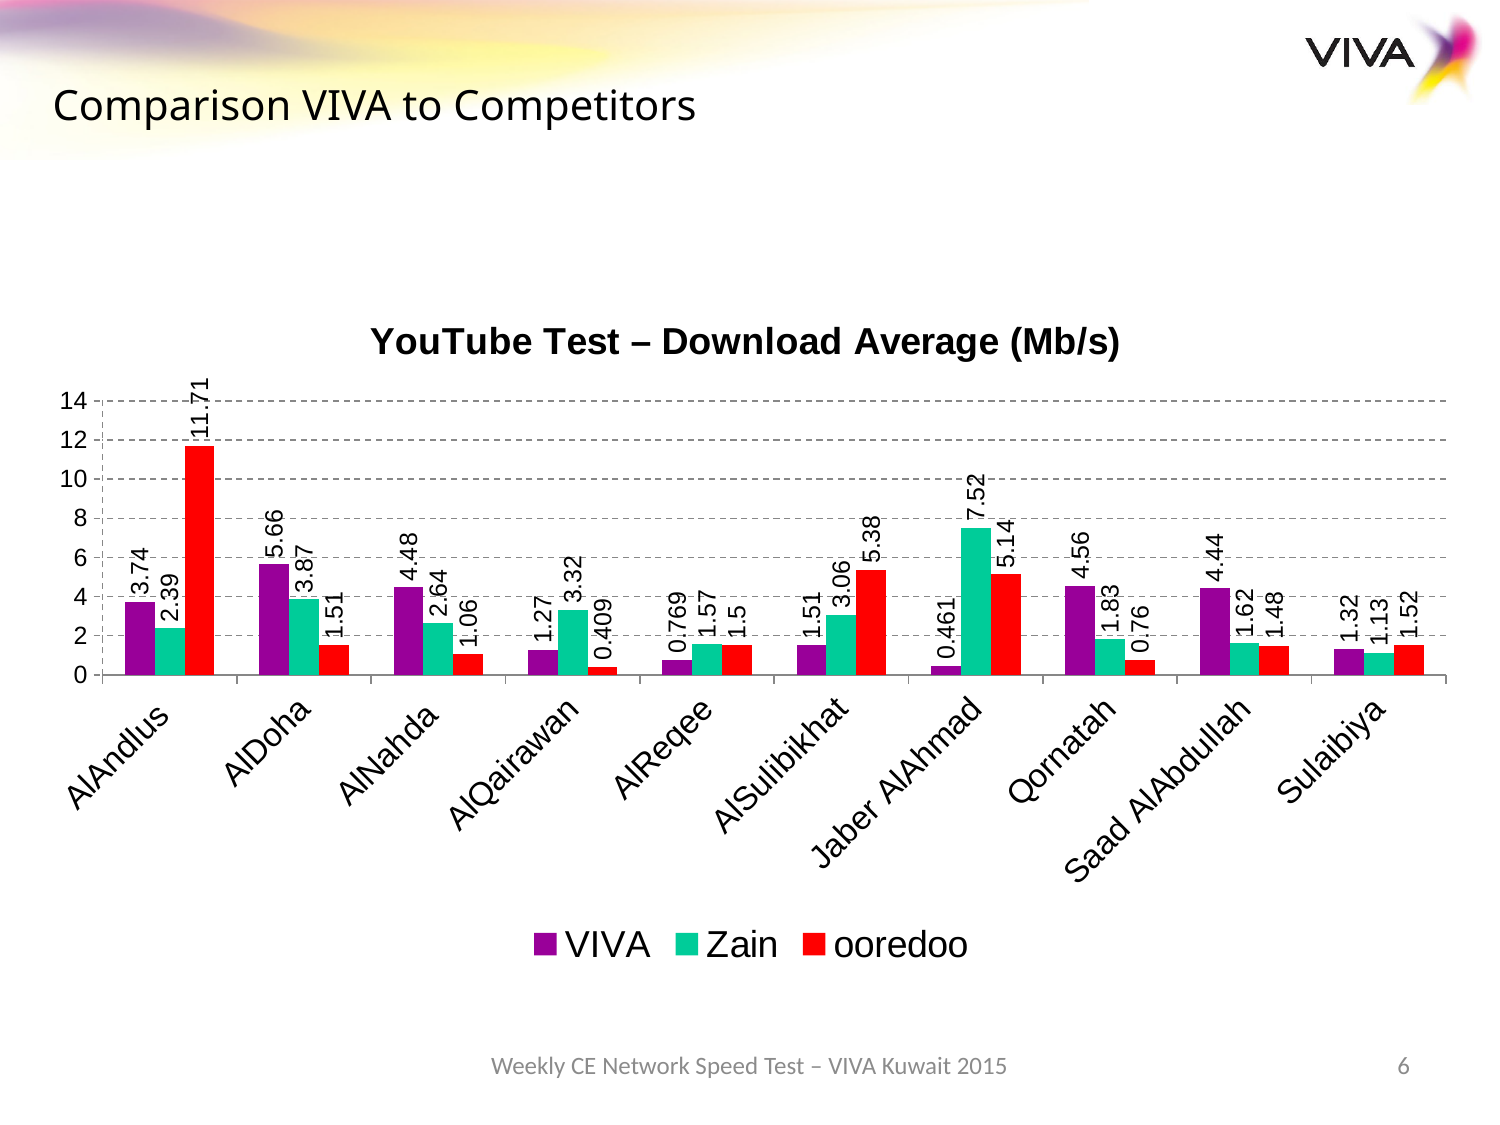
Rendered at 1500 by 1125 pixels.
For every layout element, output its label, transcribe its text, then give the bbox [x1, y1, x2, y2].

picture [1300, 12, 1485, 105]
chart [27, 287, 1476, 974]
text_box Comparison VIVA to Competitors [37, 24, 1278, 184]
picture [0, 0, 1089, 160]
text_box Weekly CE Network Speed Test – VIVA Kuwait 2015 [205, 1042, 1074, 1103]
text_box 6 [1074, 1042, 1425, 1103]
